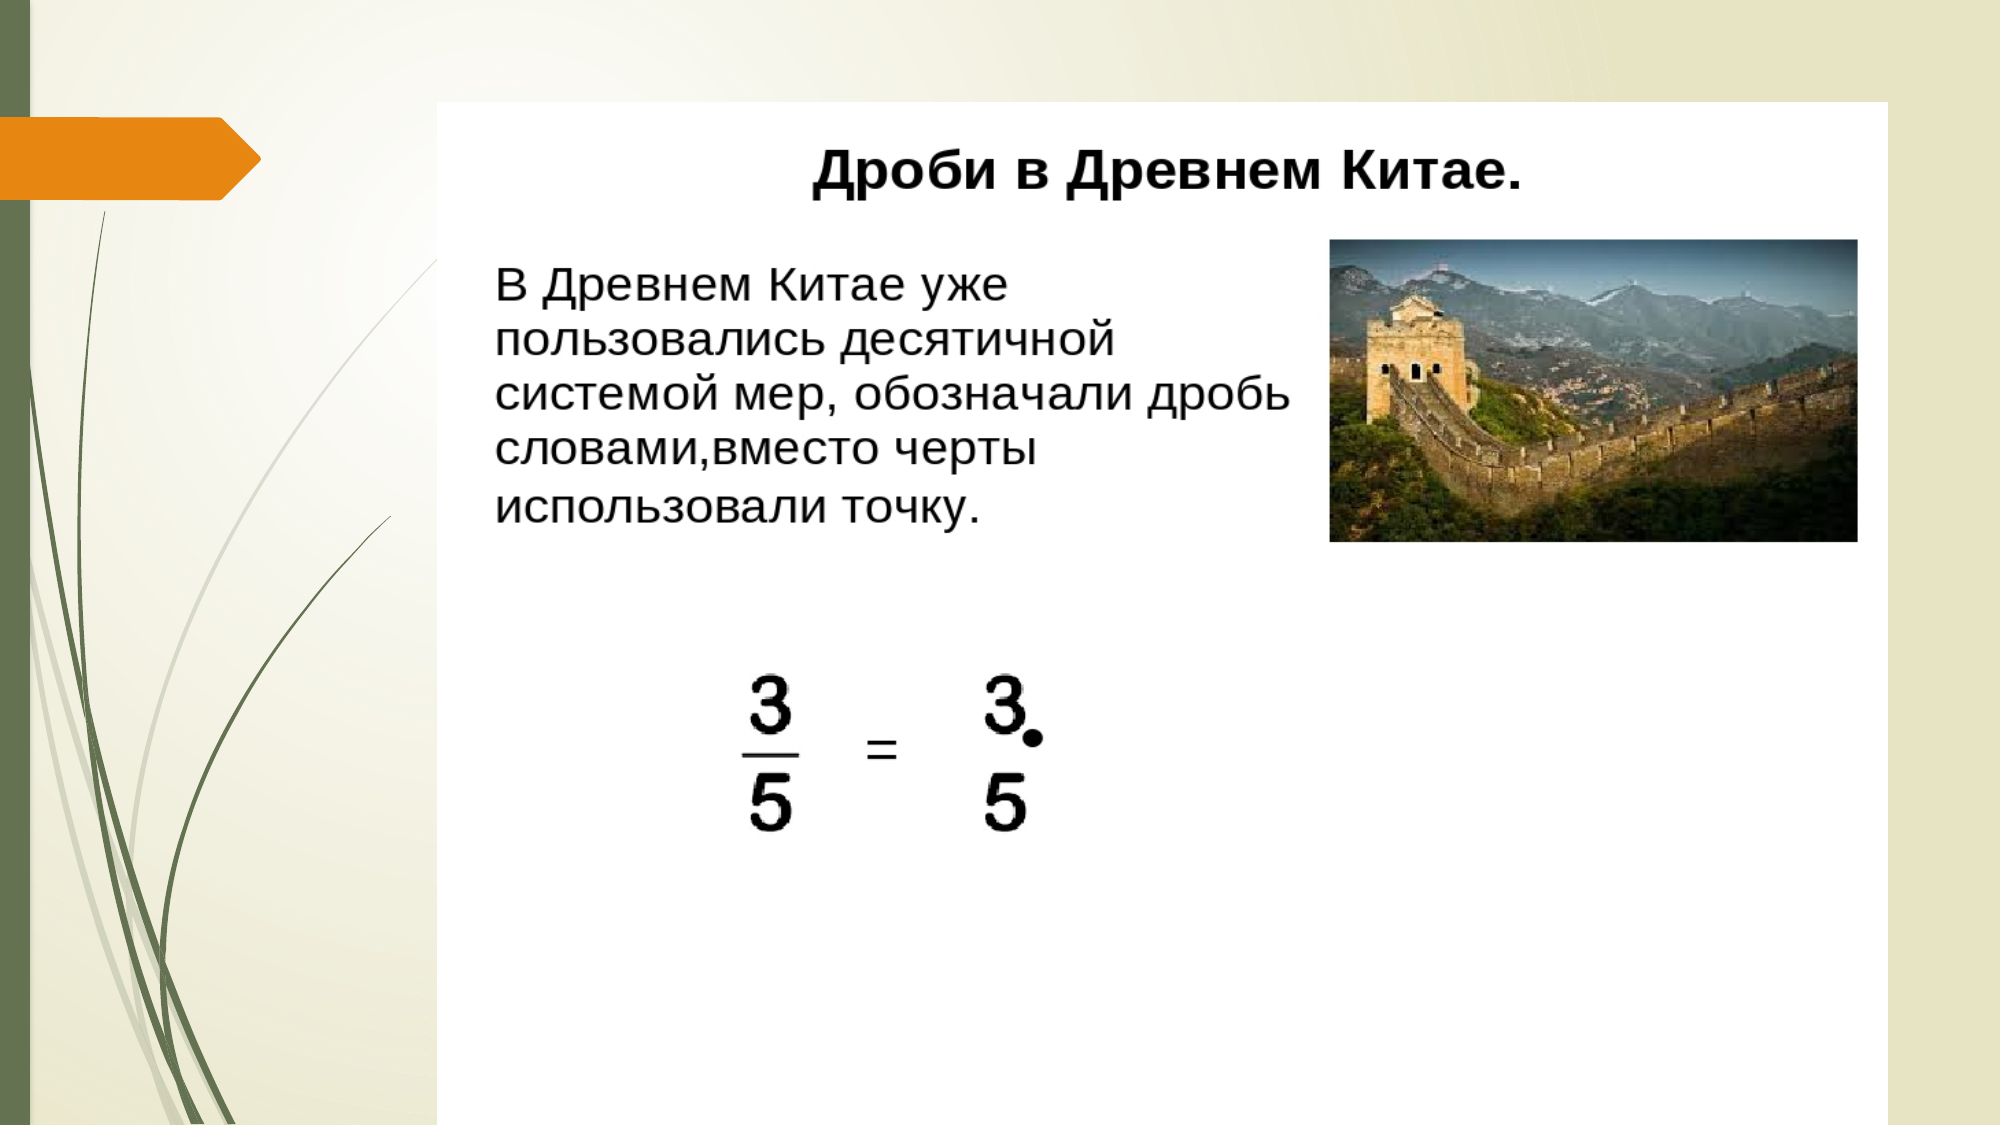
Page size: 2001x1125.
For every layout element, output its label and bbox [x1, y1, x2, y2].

list [437, 102, 1888, 1125]
